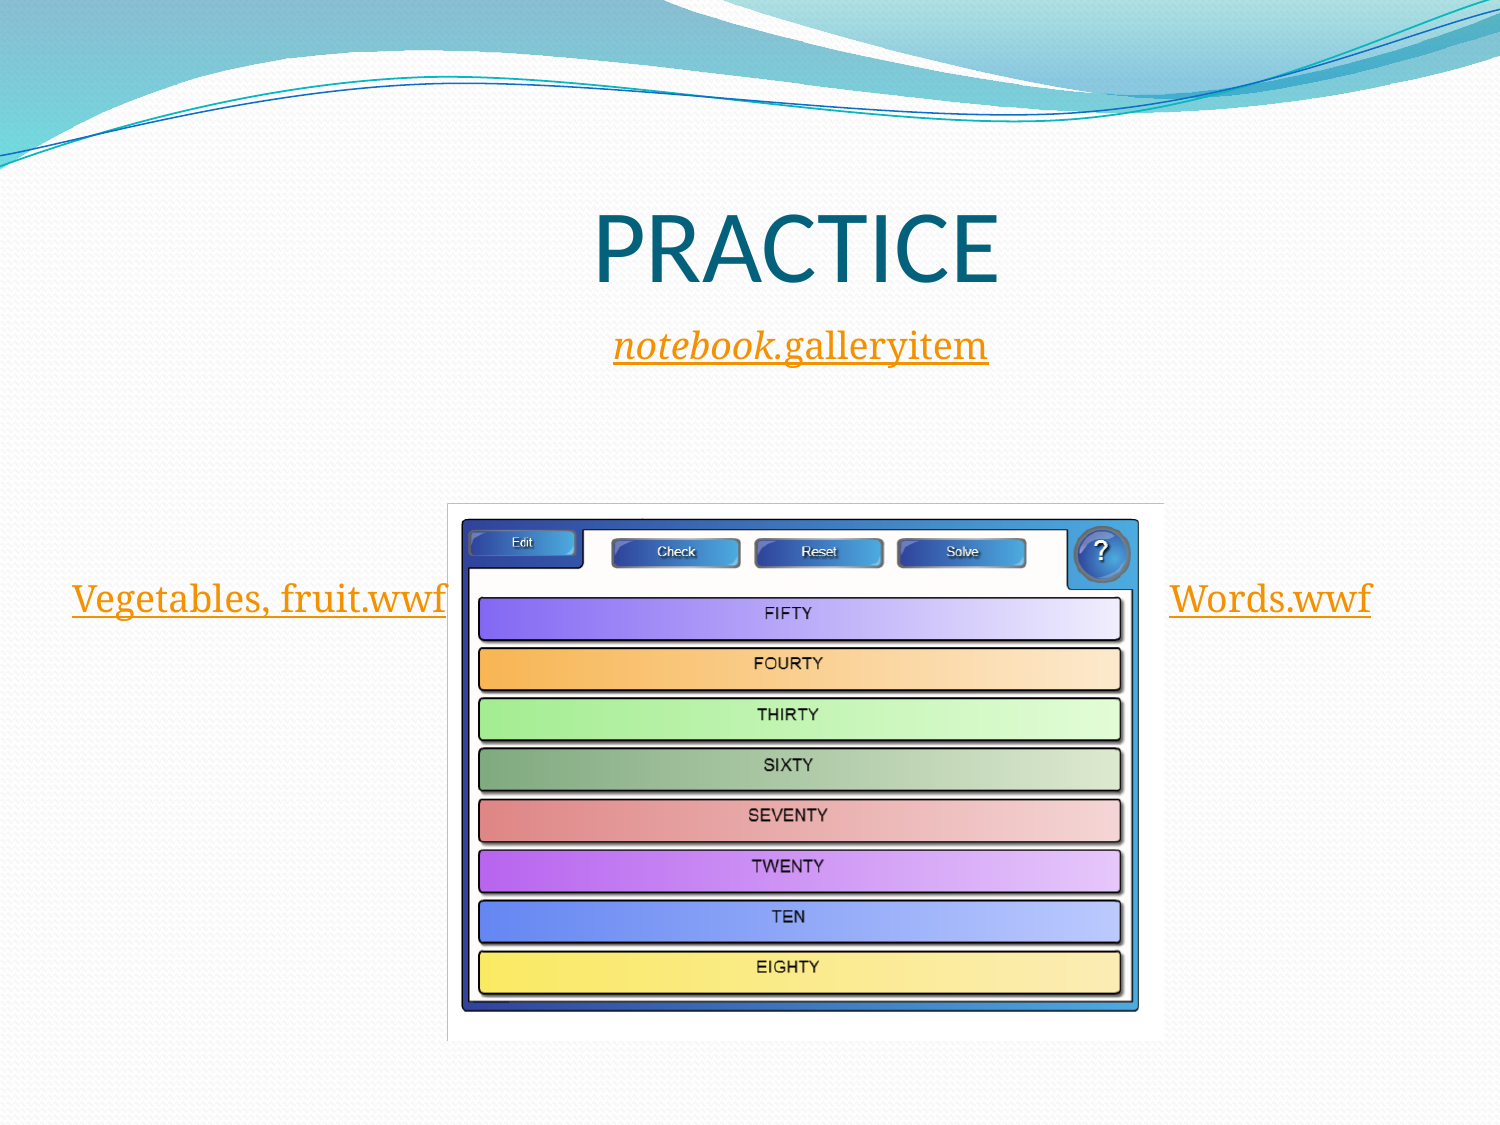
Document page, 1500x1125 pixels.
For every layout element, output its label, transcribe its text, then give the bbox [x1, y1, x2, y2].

text_box Words.wwf [1170, 567, 1387, 634]
picture [447, 503, 1164, 1041]
text_box notebook.galleryitem [598, 314, 1004, 381]
text_box Vegetables, fruit.wwf [57, 567, 440, 634]
title PRACTICE [75, 115, 1425, 303]
